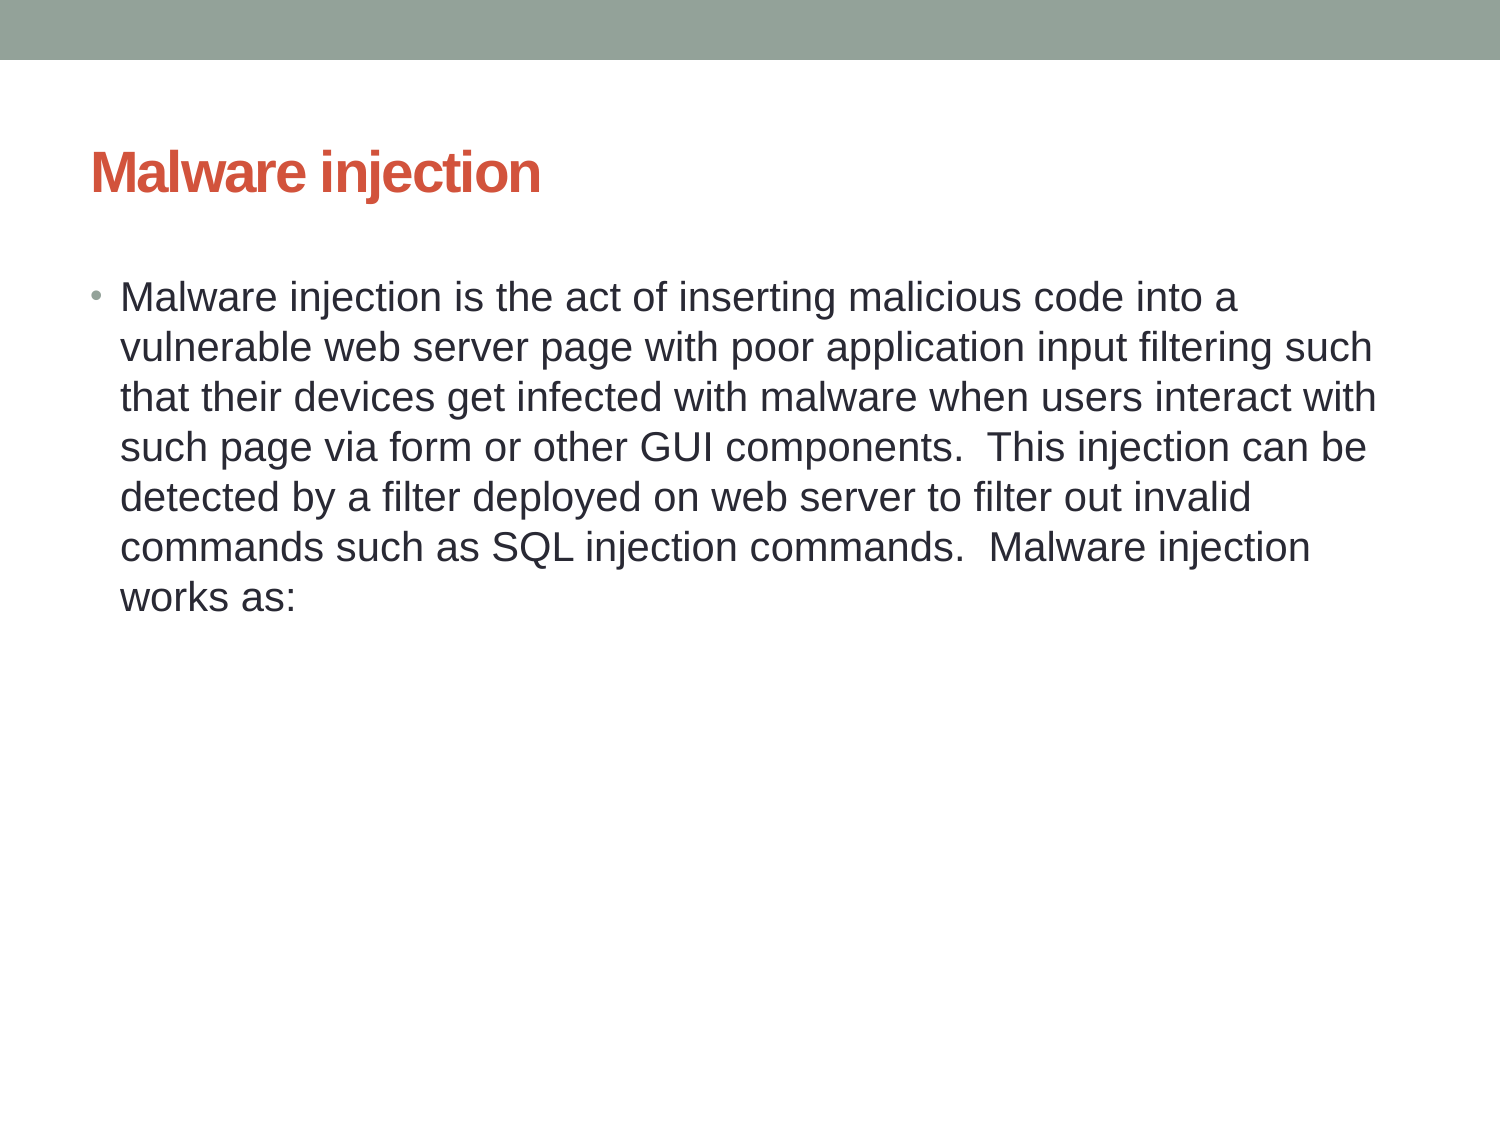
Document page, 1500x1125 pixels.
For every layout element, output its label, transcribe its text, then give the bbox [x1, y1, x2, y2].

title Malware injection [75, 87, 1425, 250]
list Malware injection is the act of inserting malicious code into a vulnerable web server page with poor application input filtering such that their devices get infected with malware when users interact with such page via form or other GUI components. This injection can be detected by a filter deployed on web server to filter out invalid commands such as SQL injection commands. Malware injection works as: [75, 262, 1425, 1063]
